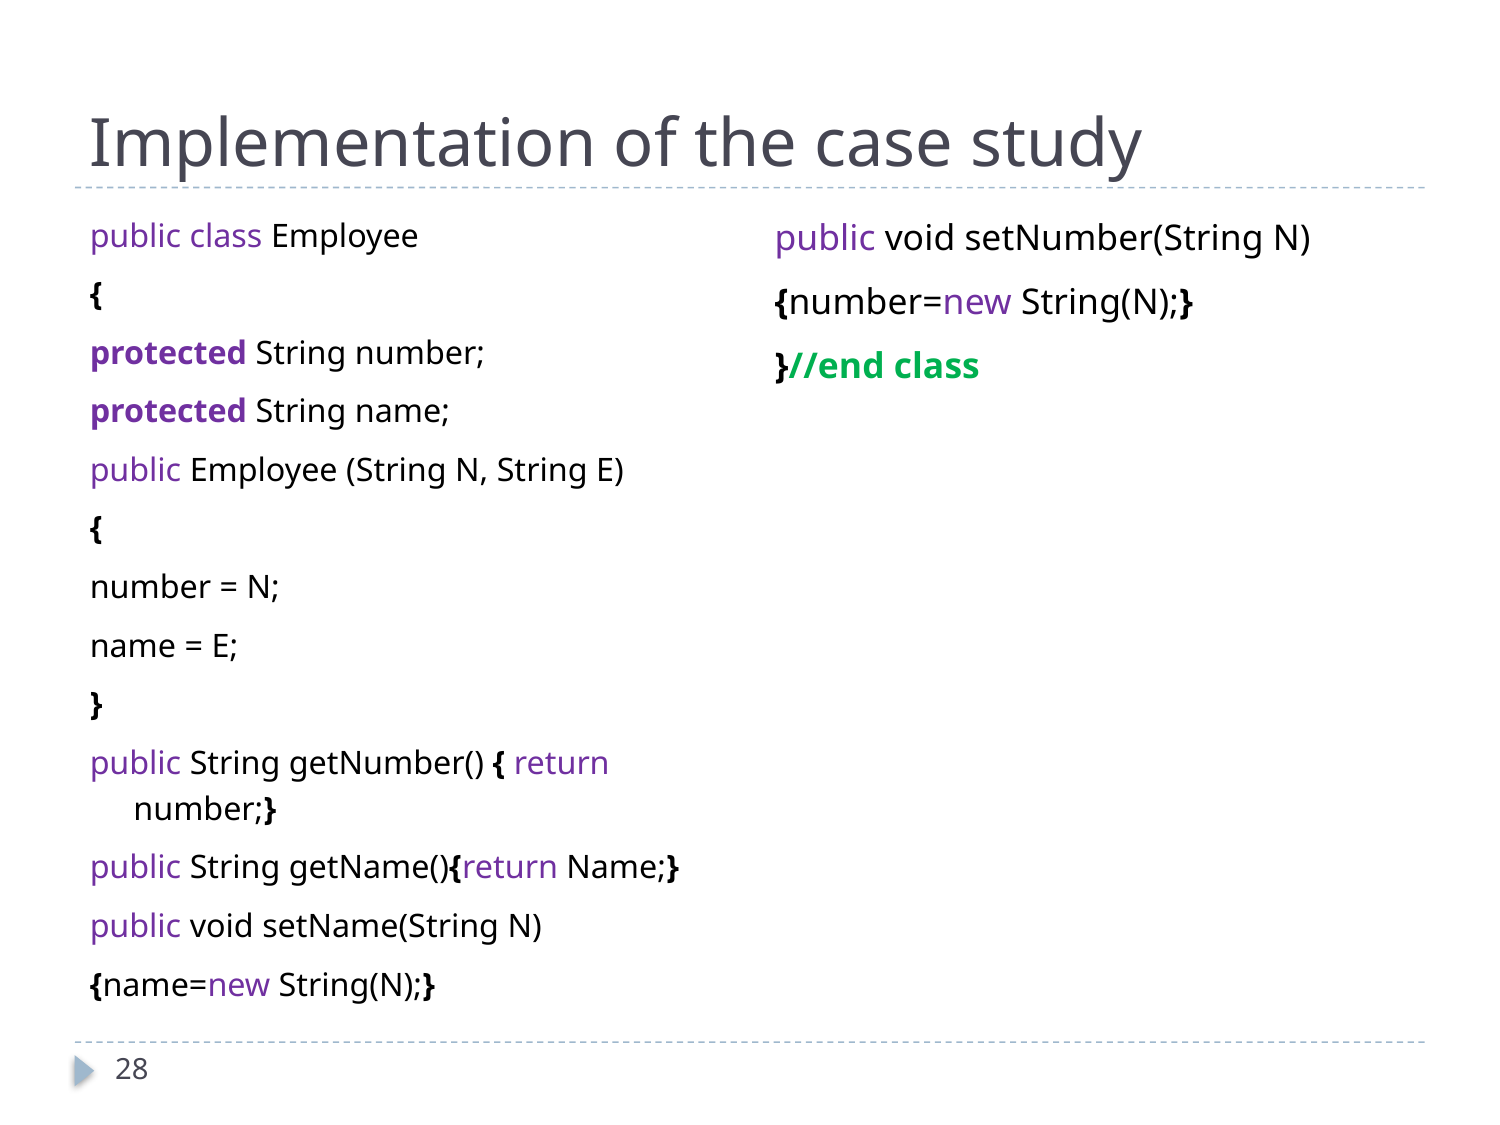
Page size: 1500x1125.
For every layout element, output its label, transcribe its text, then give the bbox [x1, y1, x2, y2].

list public class Employee { protected String number; protected String name; public Employee (String N, String E) { number = N; name = E; } public String getNumber() { return number;} public String getName(){return Name;} public void setName(String N) {name=new String(N);} [75, 200, 738, 1010]
list public void setNumber(String N) {number=new String(N);} }//end class [759, 199, 1423, 1010]
title Implementation of the case study [75, 37, 1425, 188]
slide_number 28 [100, 1042, 426, 1103]
